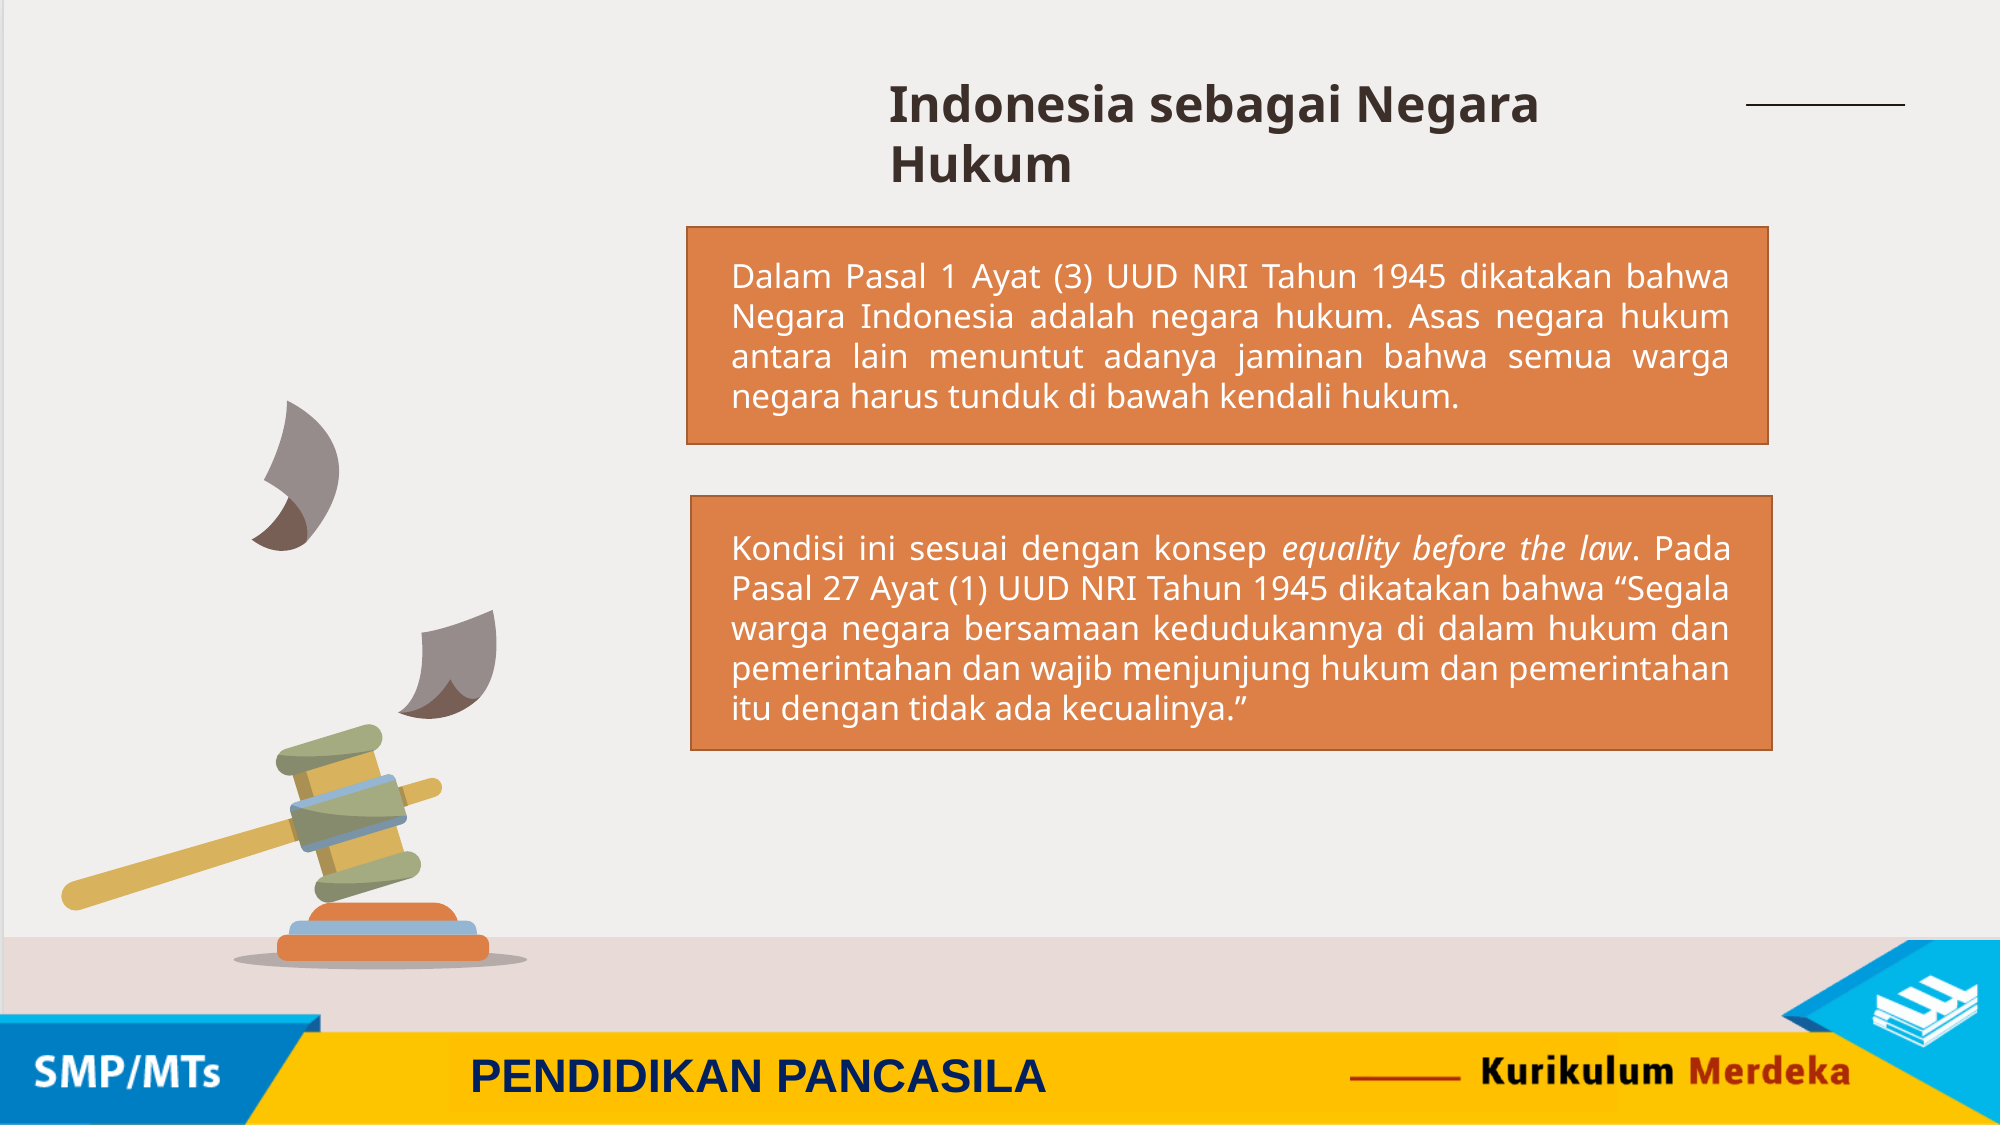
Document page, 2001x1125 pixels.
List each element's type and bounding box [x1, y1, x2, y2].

text_box [0, 940, 2000, 1125]
picture [0, 0, 2000, 940]
text_box [59, 400, 528, 970]
